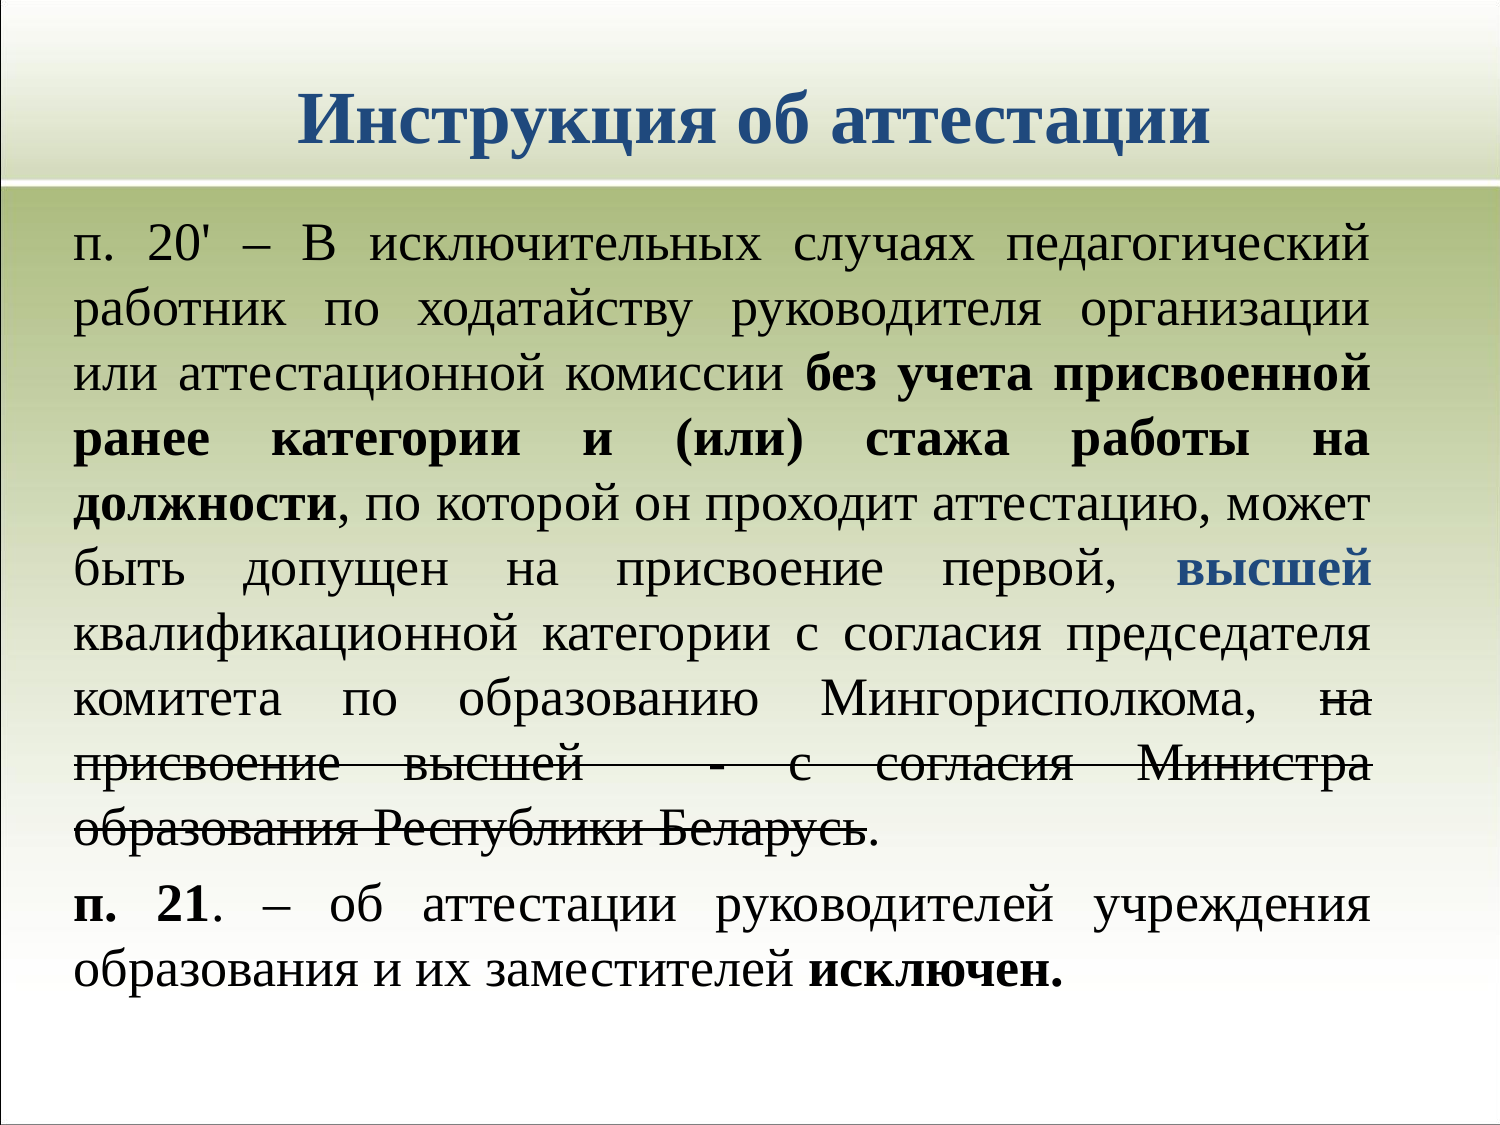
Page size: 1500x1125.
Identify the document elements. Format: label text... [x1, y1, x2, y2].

picture [0, 0, 1500, 1125]
list п. 20' – В исключительных случаях педагогический работник по ходатайству руководителя организации или аттестационной комиссии без учета присвоенной ранее категории и (или) стажа работы на должности, по которой он проходит аттестацию, может быть допущен на присвоение первой, высшей квалификационной категории с согласия председателя комитета по образованию Мингорисполкома, на присвоение высшей - с согласия Министра образования Республики Беларусь. п. 21. – об аттестации руководителей учреждения образования и их заместителей исключен. [58, 198, 1388, 1079]
title Инструкция об аттестации [116, 46, 1393, 182]
